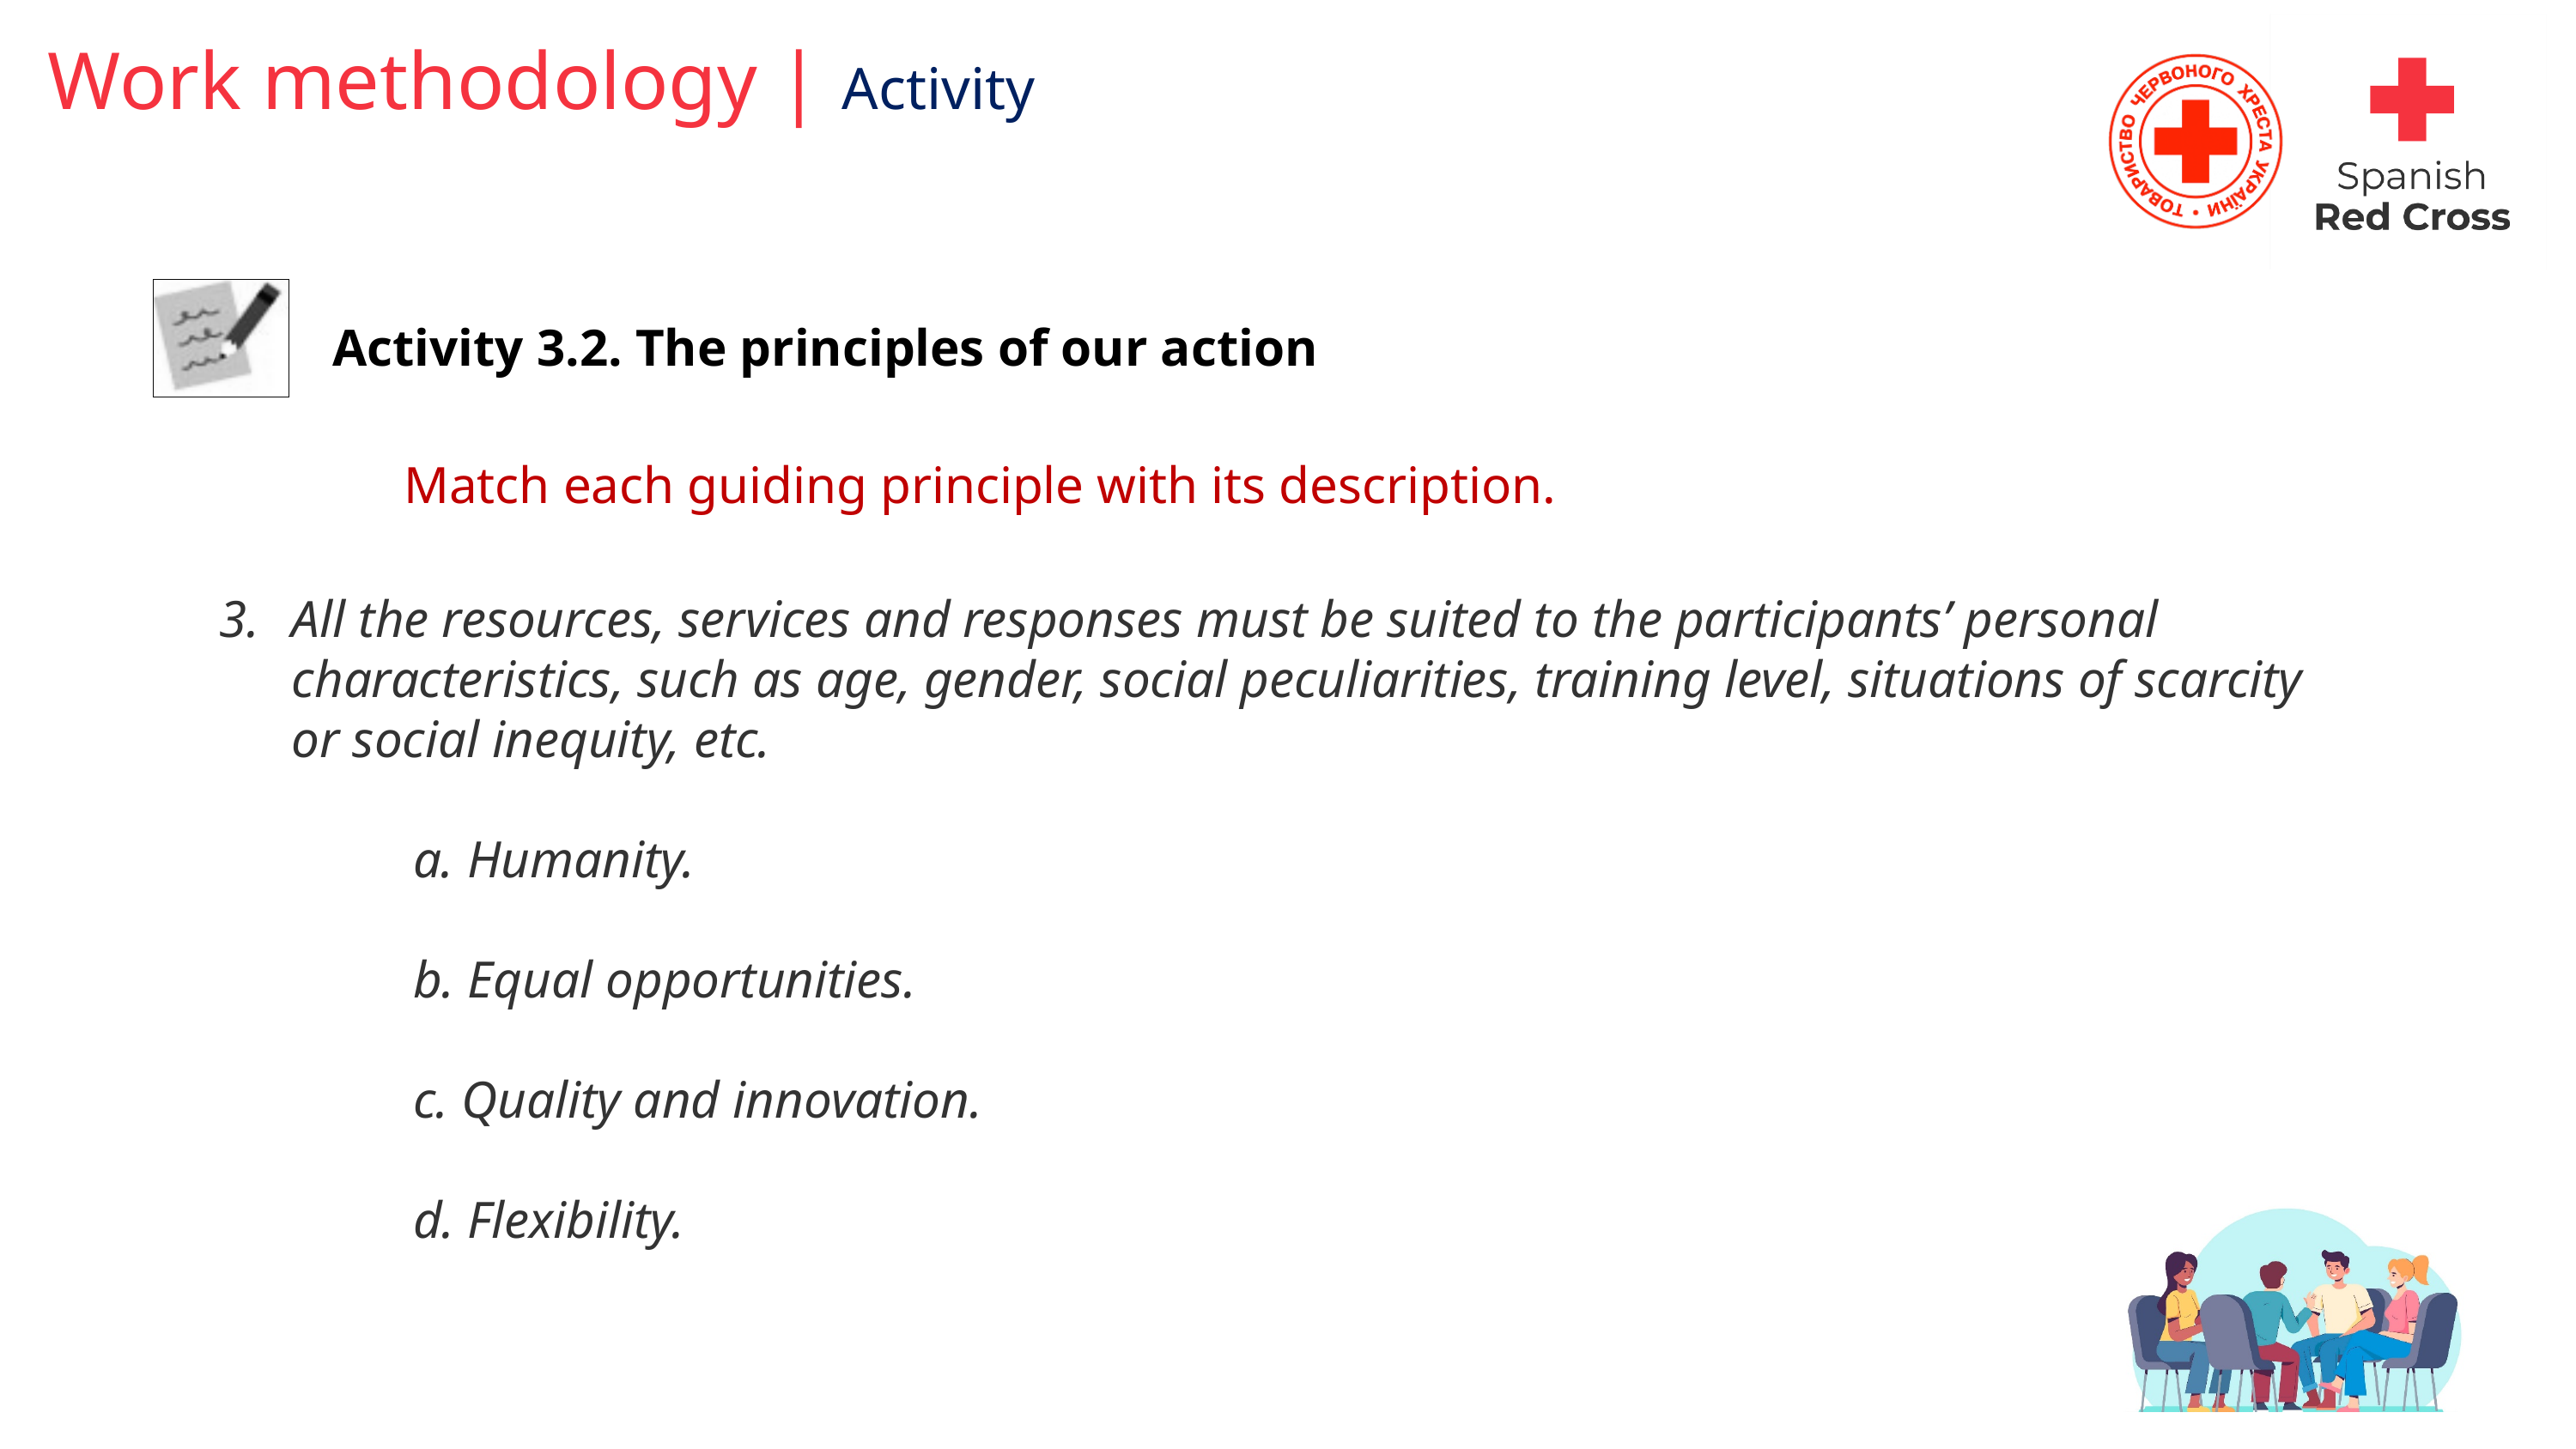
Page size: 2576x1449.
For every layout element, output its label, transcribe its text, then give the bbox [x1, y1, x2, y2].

picture [152, 279, 289, 397]
text_box Activity 3.2. The principles of our action [319, 279, 2270, 383]
text_box Match each guiding principle with its description.​ [391, 416, 2141, 520]
text_box All the resources, services and responses must be suited to the participants’ personal characteristics, such as age, gender, social peculiarities, training level, situations of scarcity or social inequity, etc. a. Humanity. b. Equal opportunities. c. Quality and innovation. d. Flexibility. [206, 581, 2354, 1255]
picture [2100, 3, 2547, 281]
text_box Work methodology | Activity [41, 24, 1893, 132]
picture [2088, 1196, 2493, 1412]
